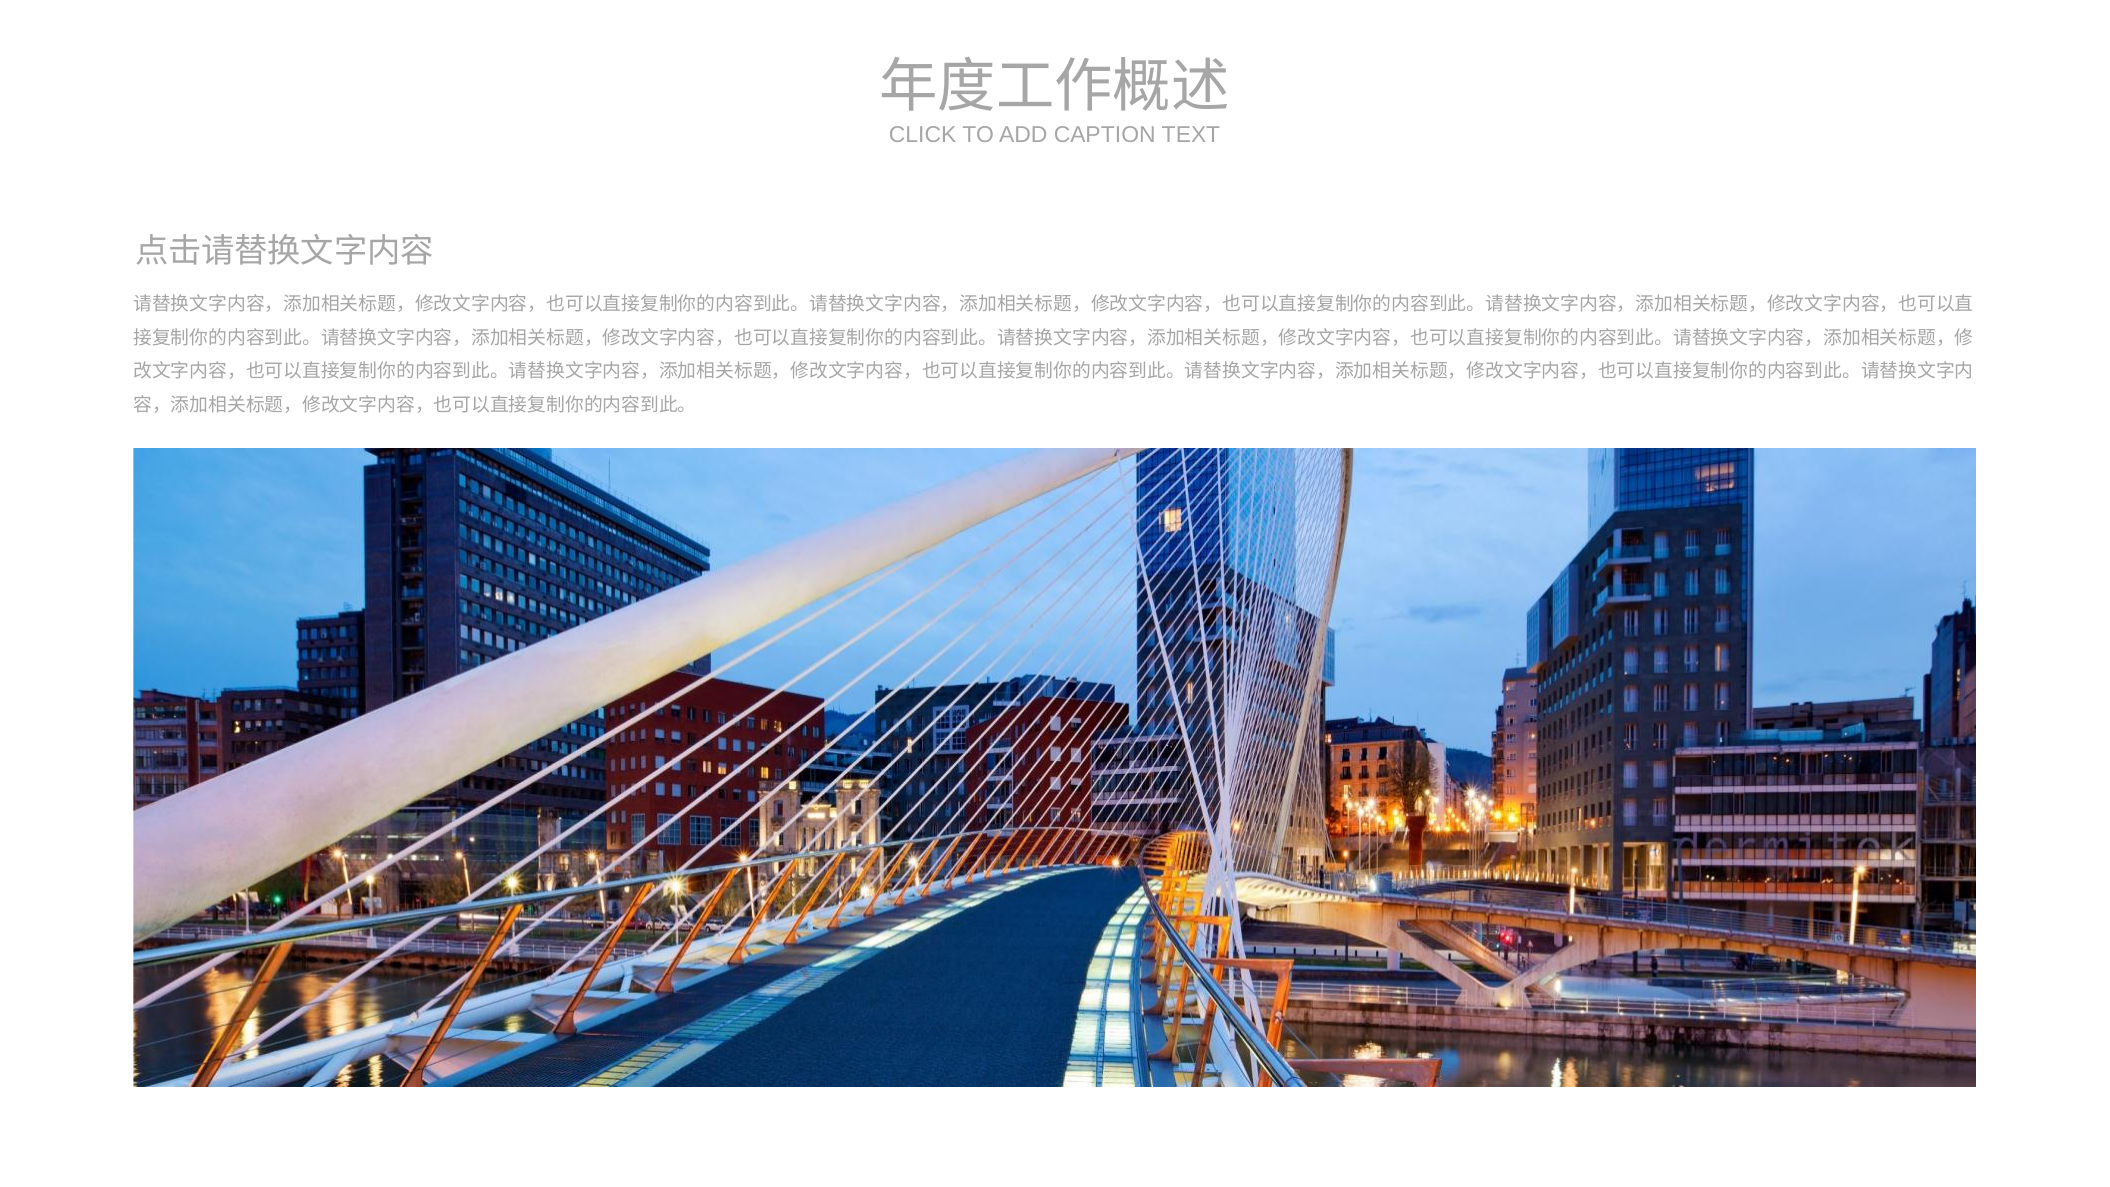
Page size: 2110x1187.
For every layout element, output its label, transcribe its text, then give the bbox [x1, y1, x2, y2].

text_box 请替换文字内容，添加相关标题，修改文字内容，也可以直接复制你的内容到此。请替换文字内容，添加相关标题，修改文字内容，也可以直接复制你的内容到此。请替换文字内容，添加相关标题，修改文字内容，也可以直接复制你的内容到此。请替换文字内容，添加相关标题，修改文字内容，也可以直接复制你的内容到此。请替换文字内容，添加相关标题，修改文字内容，也可以直接复制你的内容到此。请替换文字内容，添加相关标题，修改文字内容，也可以直接复制你的内容到此。请替换文字内容，添加相关标题，修改文字内容，也可以直接复制你的内容到此。请替换文字内容，添加相关标题，修改文字内容，也可以直接复制你的内容到此。请替换文字内容，添加相关标题，修改文字内容，也可以直接复制你的内容到此。 [133, 280, 1976, 416]
text_box [132, 447, 1977, 1087]
text_box 年度工作概述 [865, 48, 1245, 119]
text_box CLICK TO ADD CAPTION TEXT [865, 119, 1245, 147]
text_box 点击请替换文字内容 [135, 229, 435, 270]
